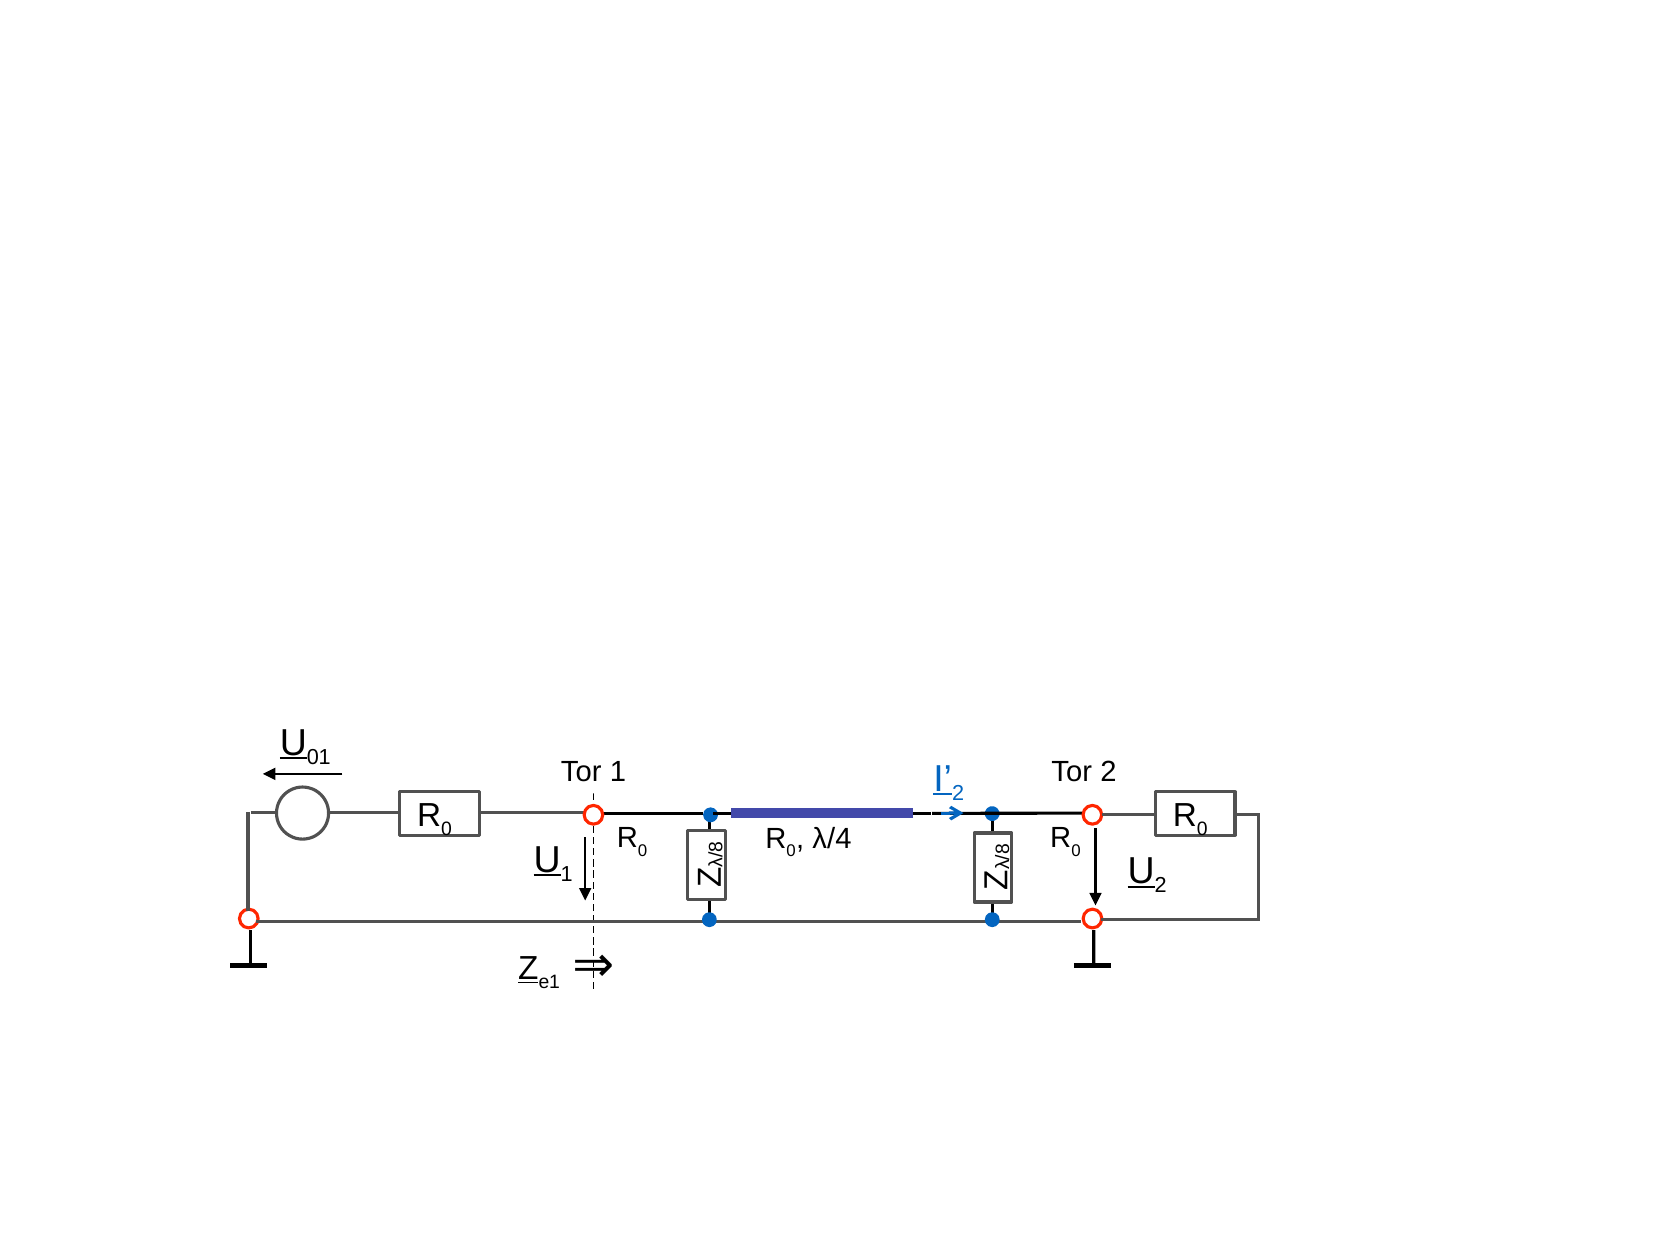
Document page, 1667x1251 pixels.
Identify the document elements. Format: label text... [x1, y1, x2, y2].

text_box R0 [1030, 810, 1100, 868]
text_box U1 [518, 826, 641, 897]
text_box U01 [264, 709, 387, 781]
text_box [941, 805, 964, 821]
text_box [229, 908, 268, 968]
text_box [1089, 828, 1102, 902]
text_box Tor 2 [1045, 745, 1124, 794]
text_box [1073, 908, 1112, 968]
text_box U2 [1112, 837, 1235, 909]
text_box [276, 787, 329, 840]
text_box Tor 1 [554, 745, 633, 794]
text_box [1084, 805, 1102, 821]
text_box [678, 813, 732, 916]
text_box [965, 815, 1019, 919]
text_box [399, 784, 485, 846]
text_box ⇒ [564, 922, 623, 1000]
text_box [703, 921, 715, 926]
text_box [578, 837, 592, 901]
text_box [584, 805, 603, 825]
text_box [262, 767, 343, 781]
text_box R0, λ/4 [750, 810, 867, 869]
text_box R0 [597, 810, 667, 868]
text_box I’2 [918, 745, 1040, 817]
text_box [1154, 784, 1241, 846]
text_box Ze1 [503, 937, 590, 1001]
